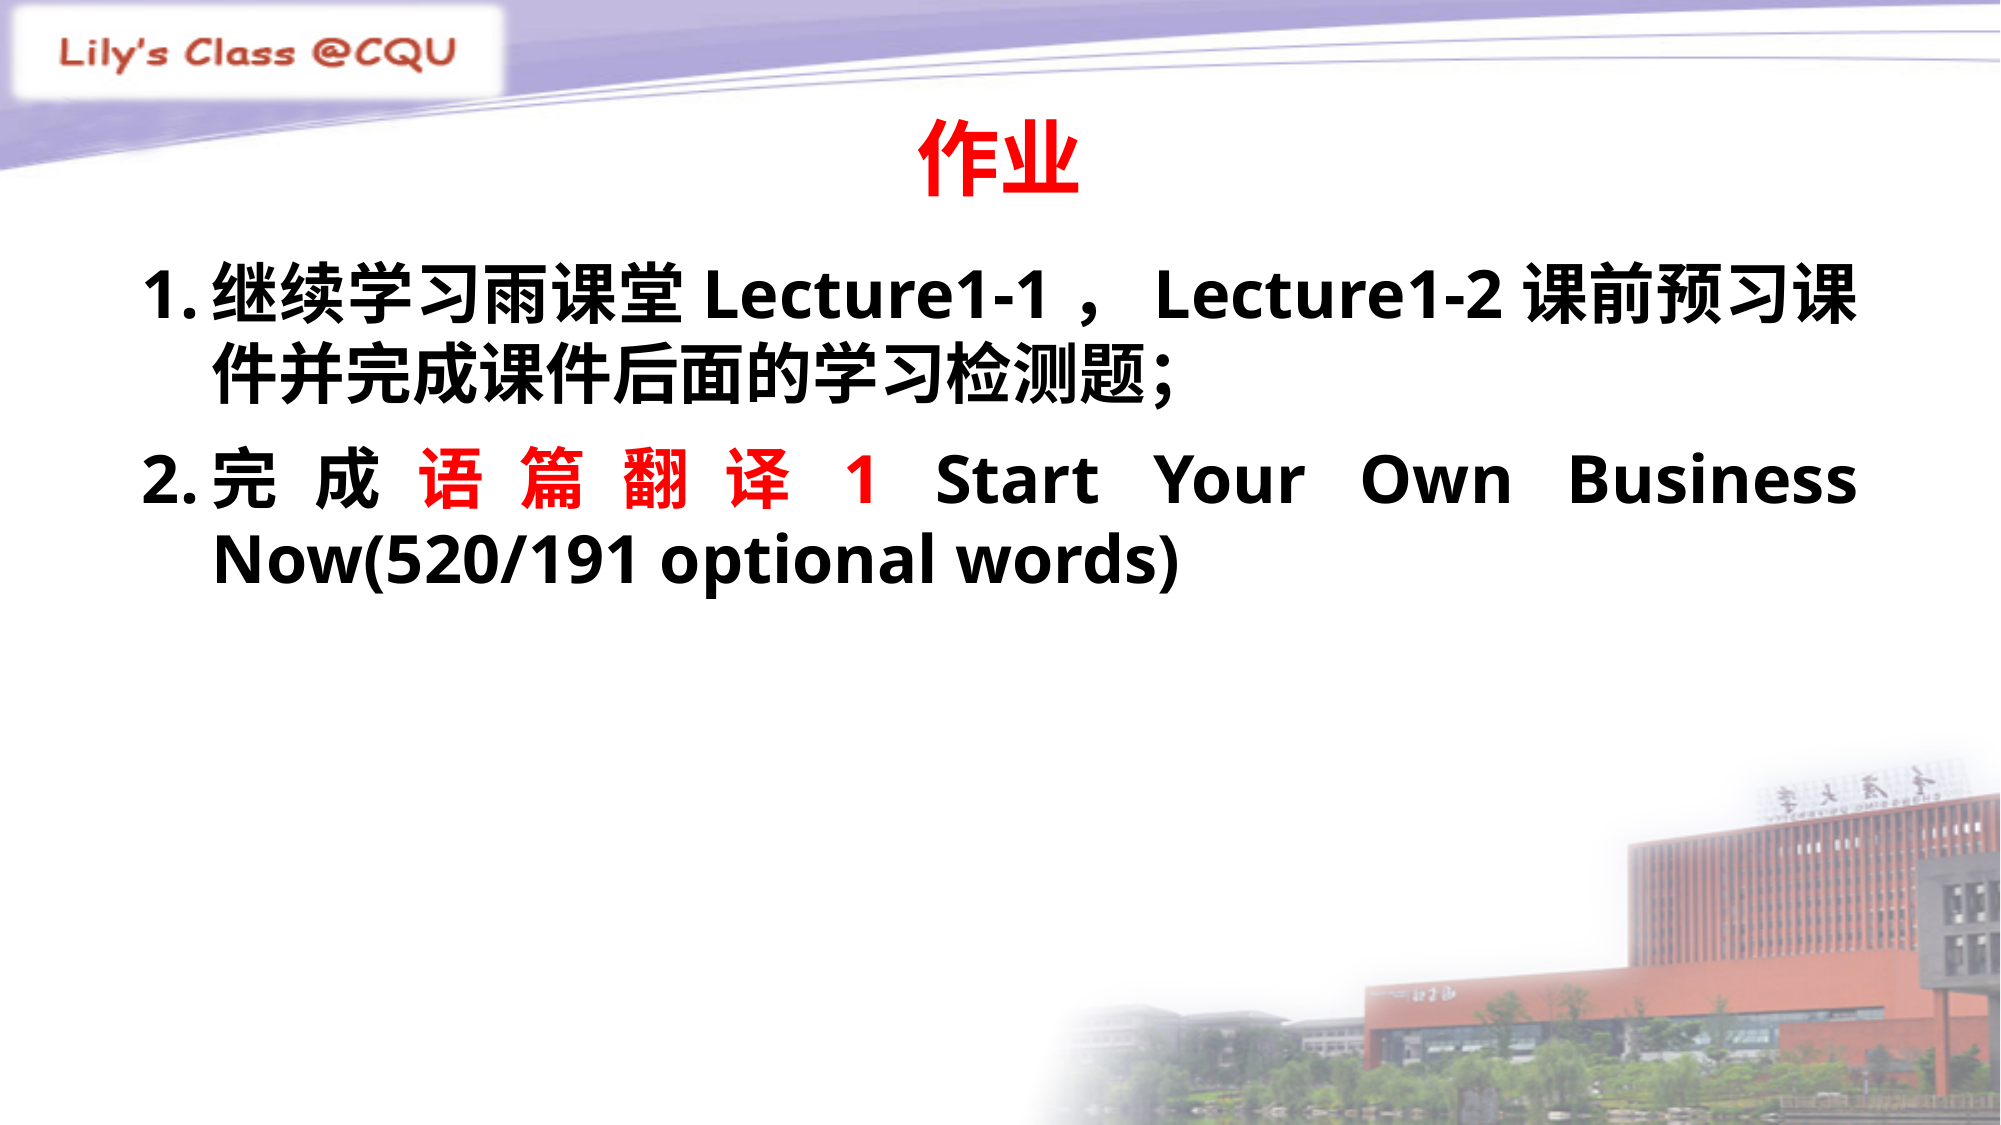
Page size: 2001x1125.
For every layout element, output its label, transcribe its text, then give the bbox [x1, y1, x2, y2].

title 作业 [137, 59, 1863, 216]
list 继续学习雨课堂Lecture1-1，Lecture1-2课前预习课件并完成课件后面的学习检测题； 完成语篇翻译1 Start Your Own Business Now(520/191 optional words) [125, 244, 1875, 908]
picture [0, 0, 2001, 1125]
